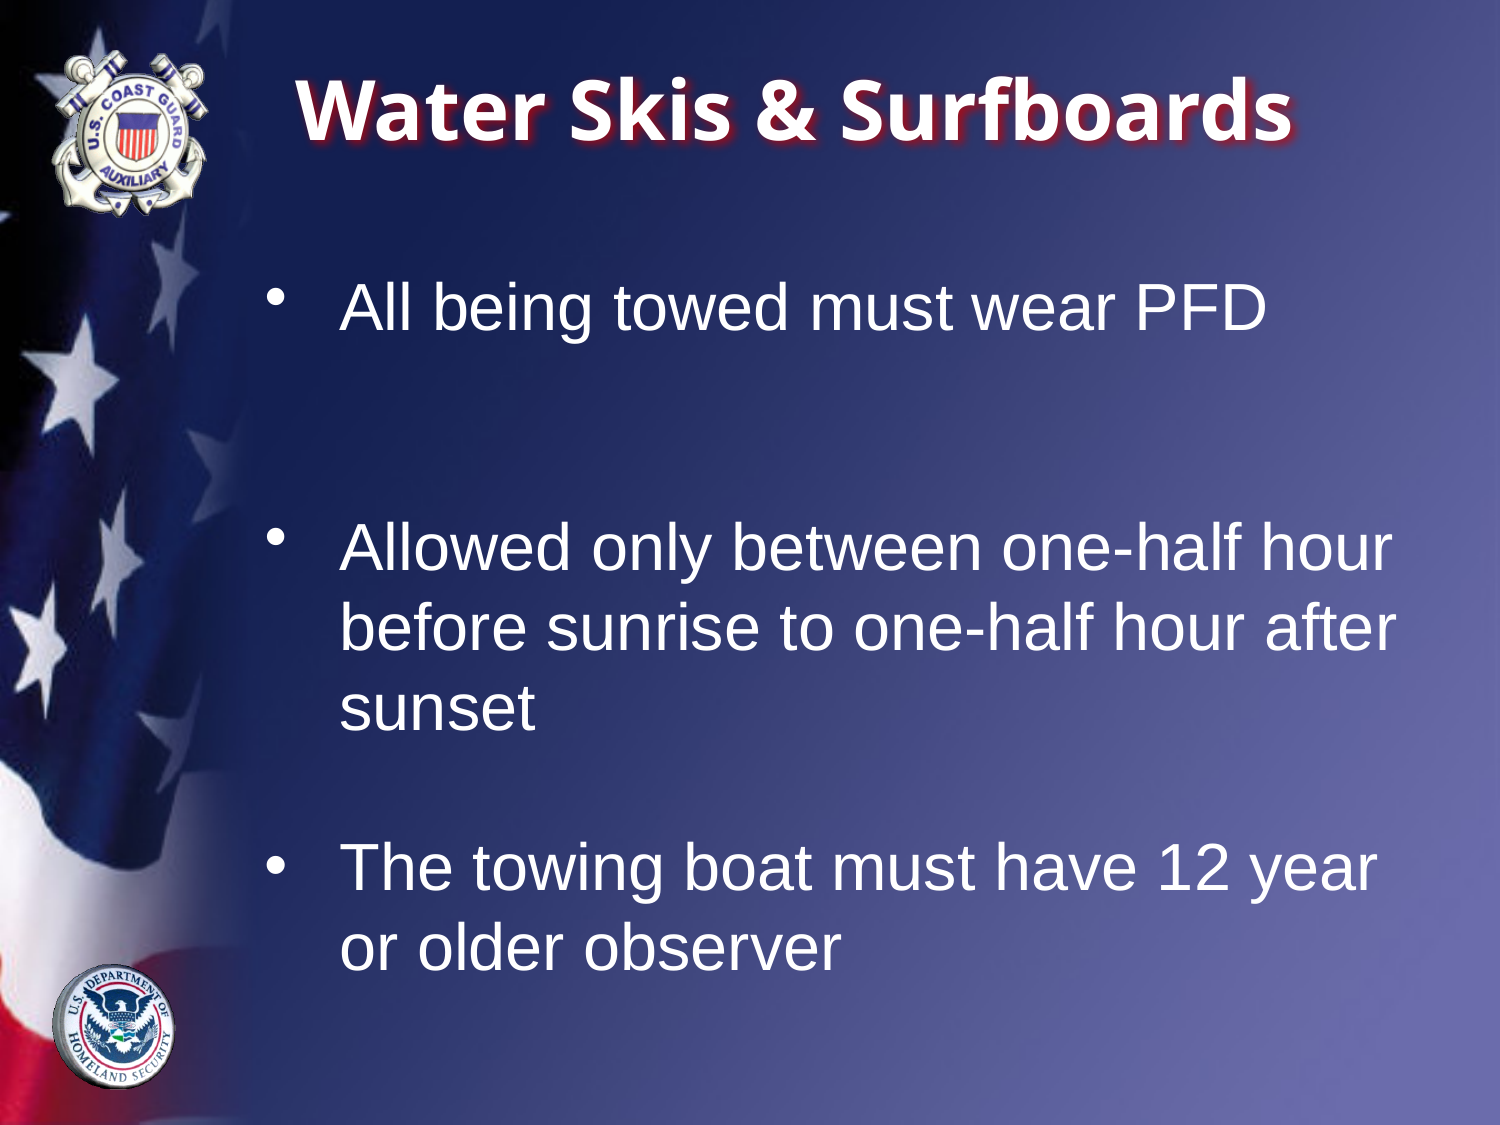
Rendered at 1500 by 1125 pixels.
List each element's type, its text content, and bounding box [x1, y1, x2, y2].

title Water Skis & Surfboards [137, 37, 1388, 177]
picture [0, 0, 1500, 1125]
text_box All being towed must wear PFD Allowed only between one-half hour before sunrise to one-half hour after sunset The towing boat must have 12 year or older observer [249, 176, 1450, 992]
